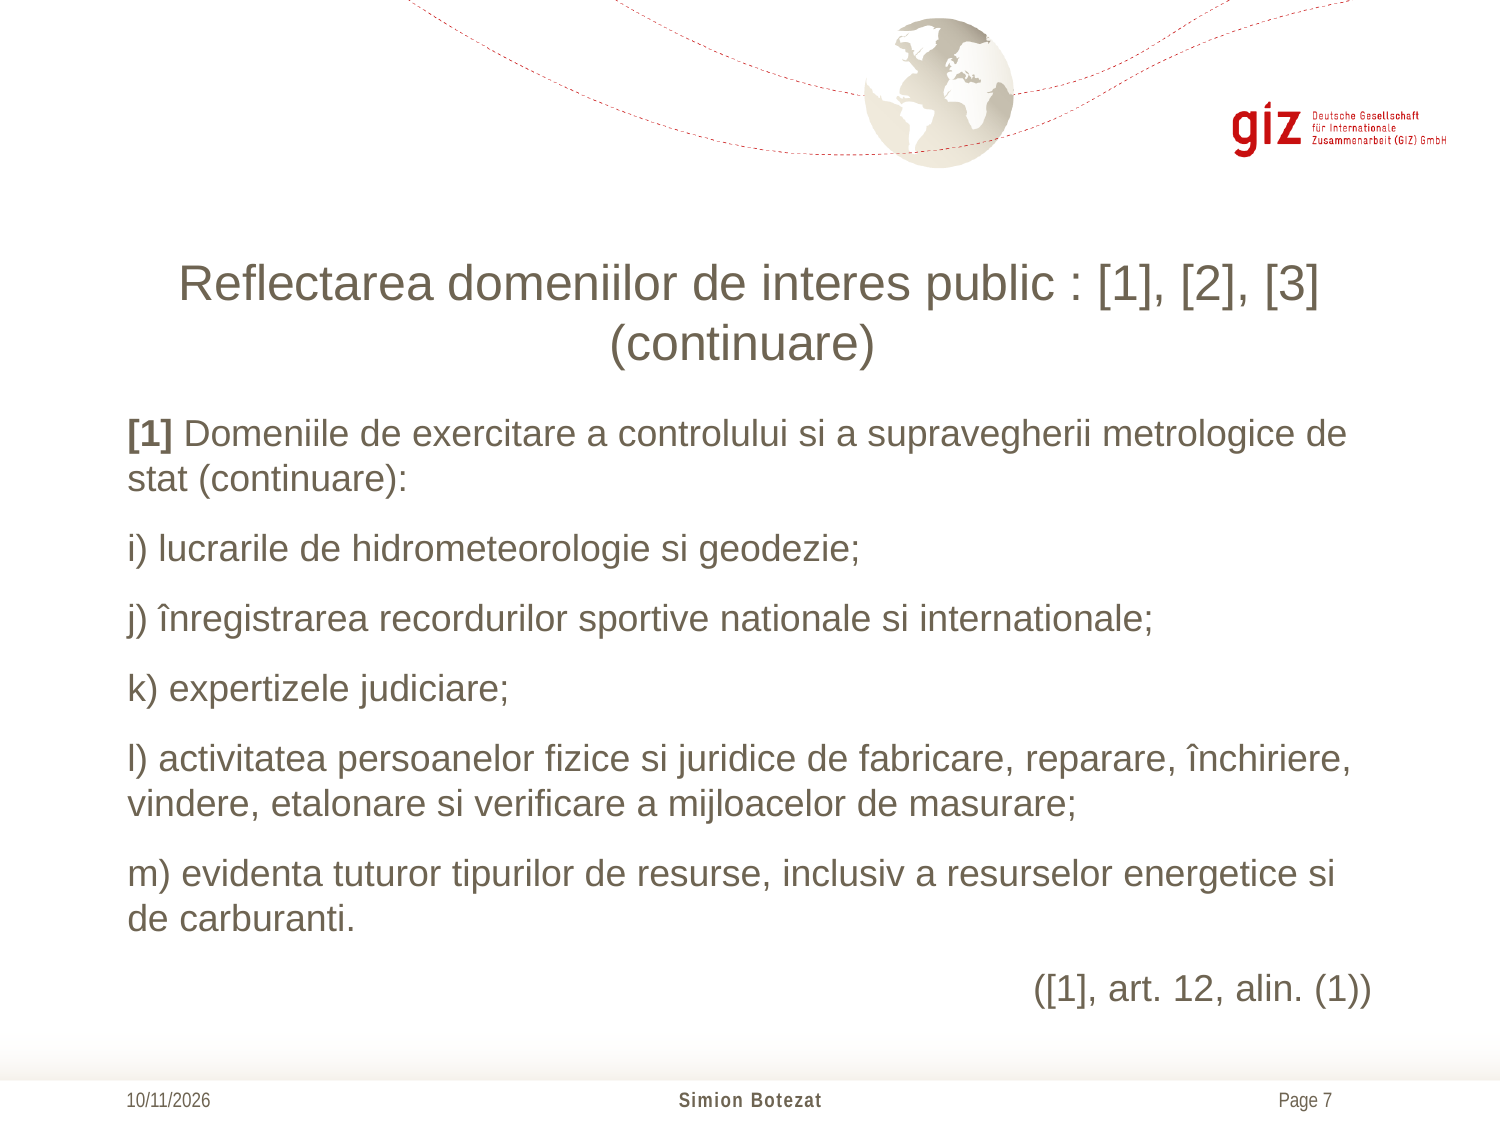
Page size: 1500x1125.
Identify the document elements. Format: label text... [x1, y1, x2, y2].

title Reflectarea domeniilor de interes public : [1], [2], [3] (continuare) [111, 243, 1389, 380]
picture [0, 0, 1500, 184]
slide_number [111, 1079, 325, 1121]
picture [0, 959, 1500, 1081]
list [1] Domeniile de exercitare a controlului si a supravegherii metrologice de stat (continuare): i) lucrarile de hidrometeorologie si geodezie; j) înregistrarea recordurilor sportive nationale si internationale; k) expertizele judiciare; l) activitatea persoanelor fizice si juridice de fabricare, reparare, închiriere, vindere, etalonare si verificare a mijloacelor de masurare; m) evidenta tuturor tipurilor de resurse, inclusiv a resurselor energetice si de carburanti. ([1], art. 12, alin. (1)) [111, 401, 1389, 1028]
footer Simion Botezat [469, 1079, 1031, 1121]
